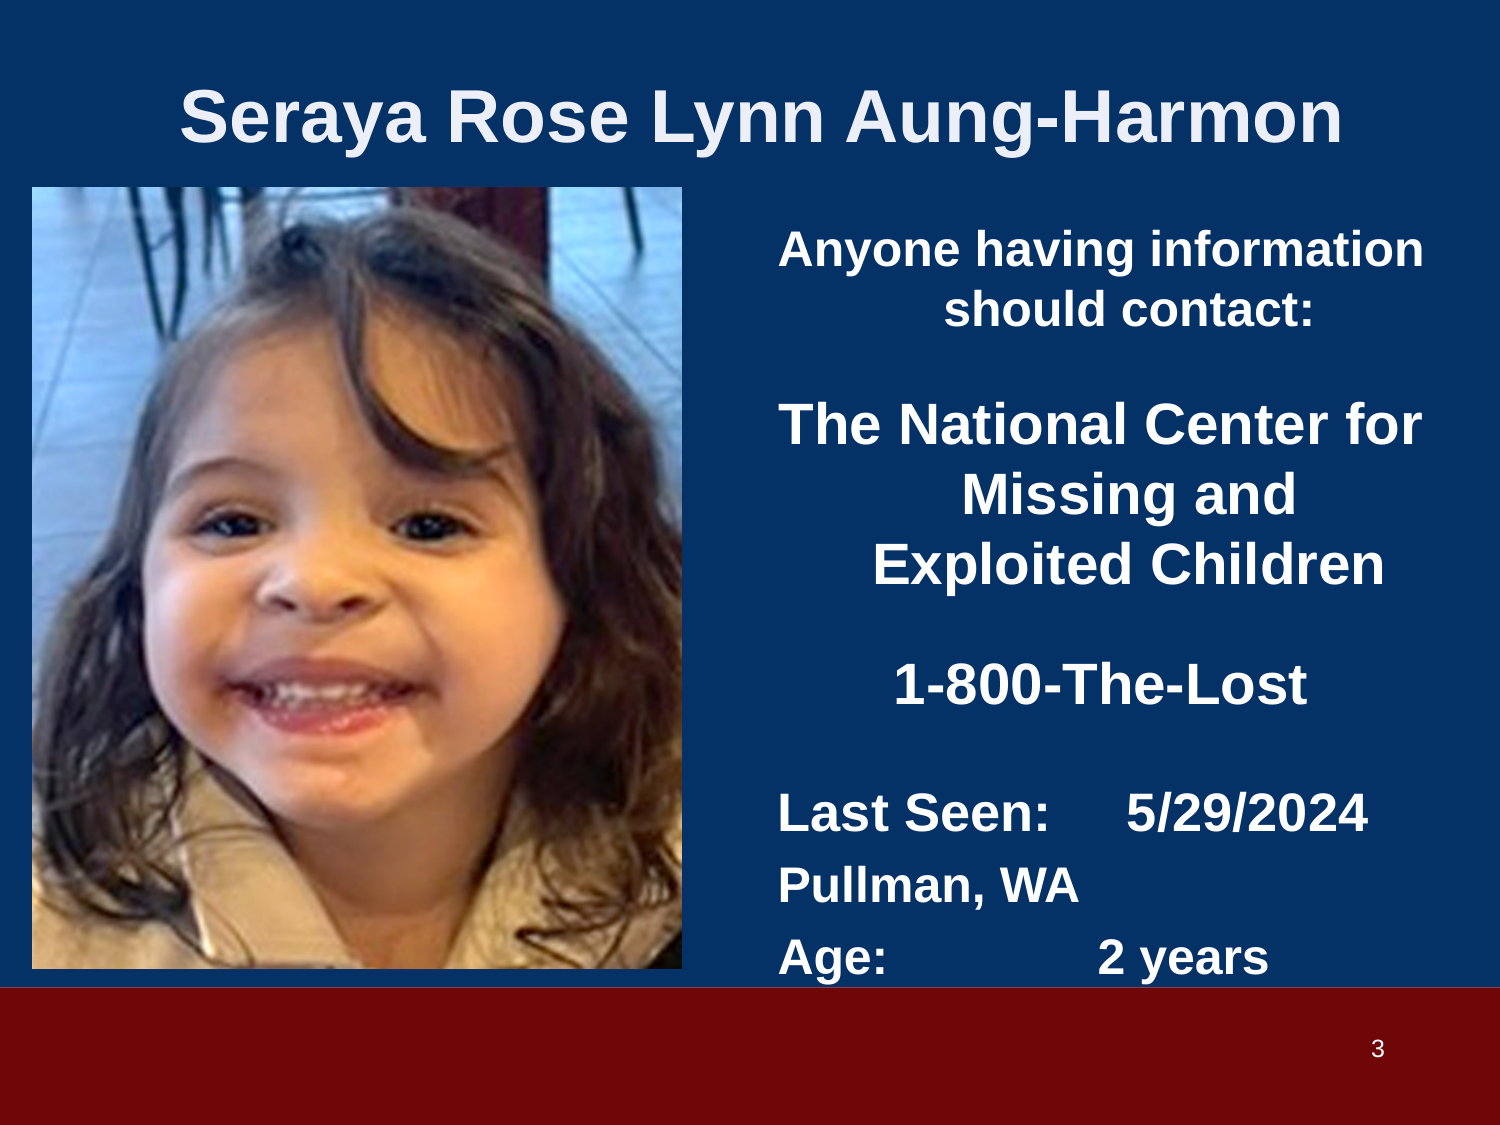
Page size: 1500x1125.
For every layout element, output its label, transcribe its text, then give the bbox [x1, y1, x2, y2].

picture [32, 187, 682, 969]
title Seraya Rose Lynn Aung-Harmon [125, 37, 1400, 188]
slide_number 3 [1087, 1025, 1400, 1100]
list Anyone having information should contact: The National Center for Missing and Exploited Children 1-800-The-Lost Last Seen: 5/29/2024 Pullman, WA Age: 2 years [762, 208, 1441, 990]
